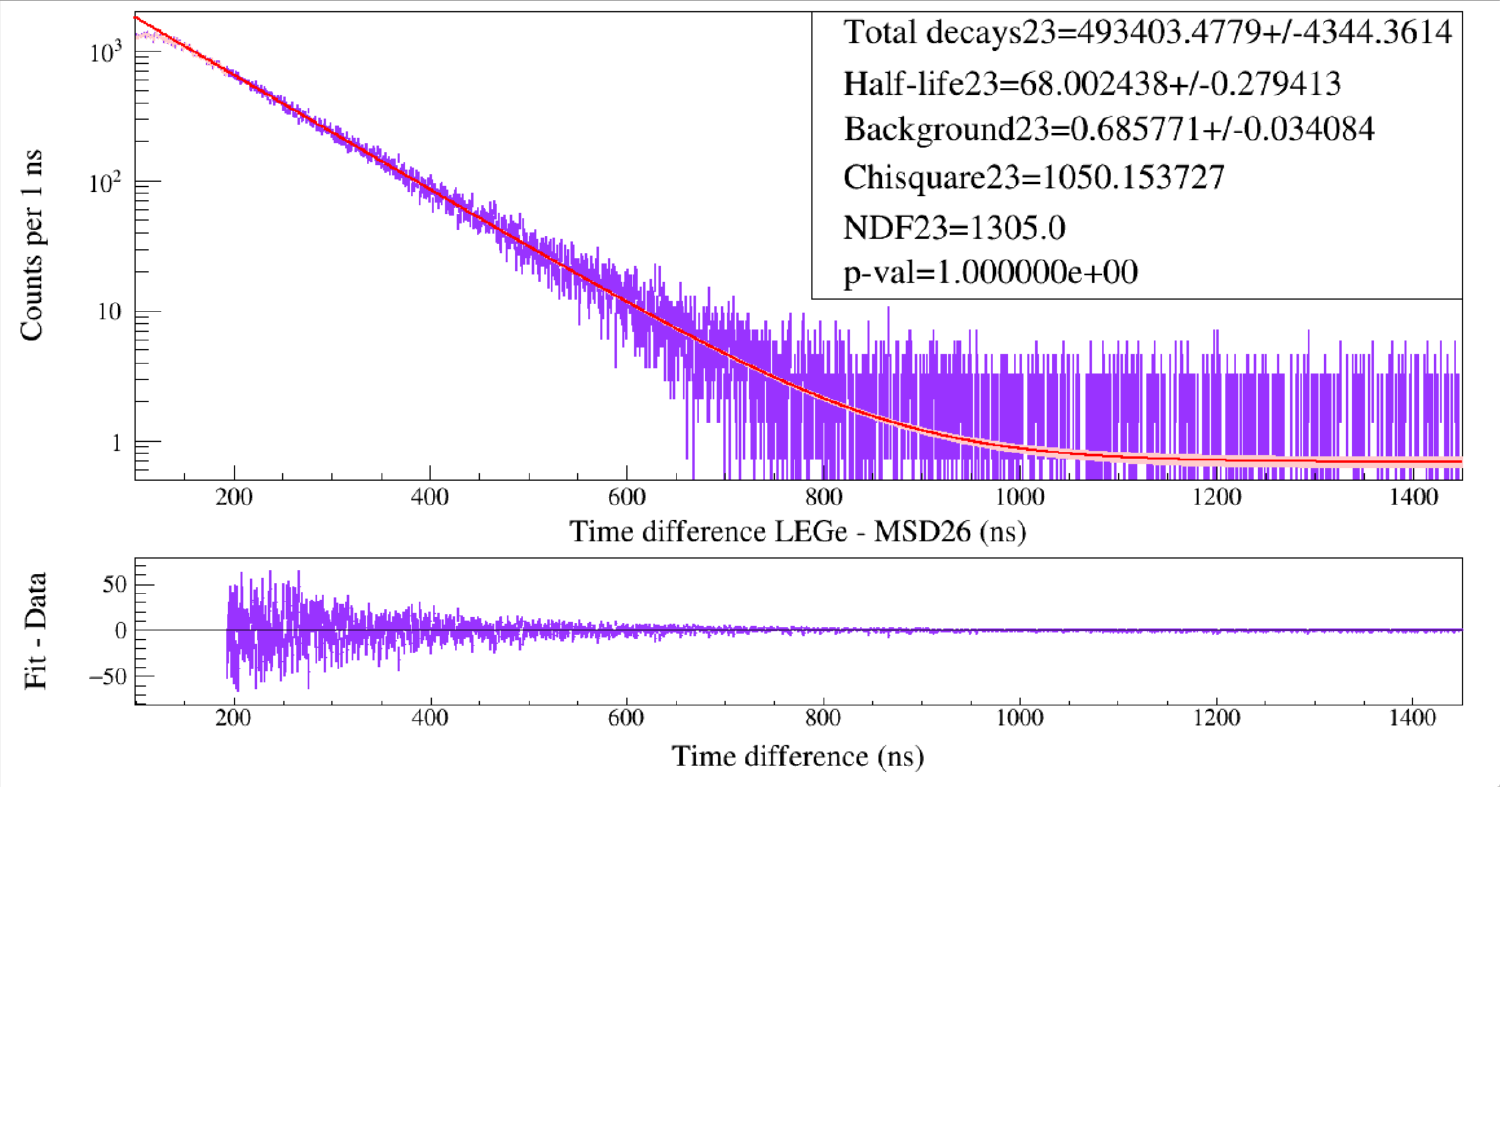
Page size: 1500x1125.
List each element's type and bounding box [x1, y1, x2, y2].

picture [0, 0, 1500, 787]
